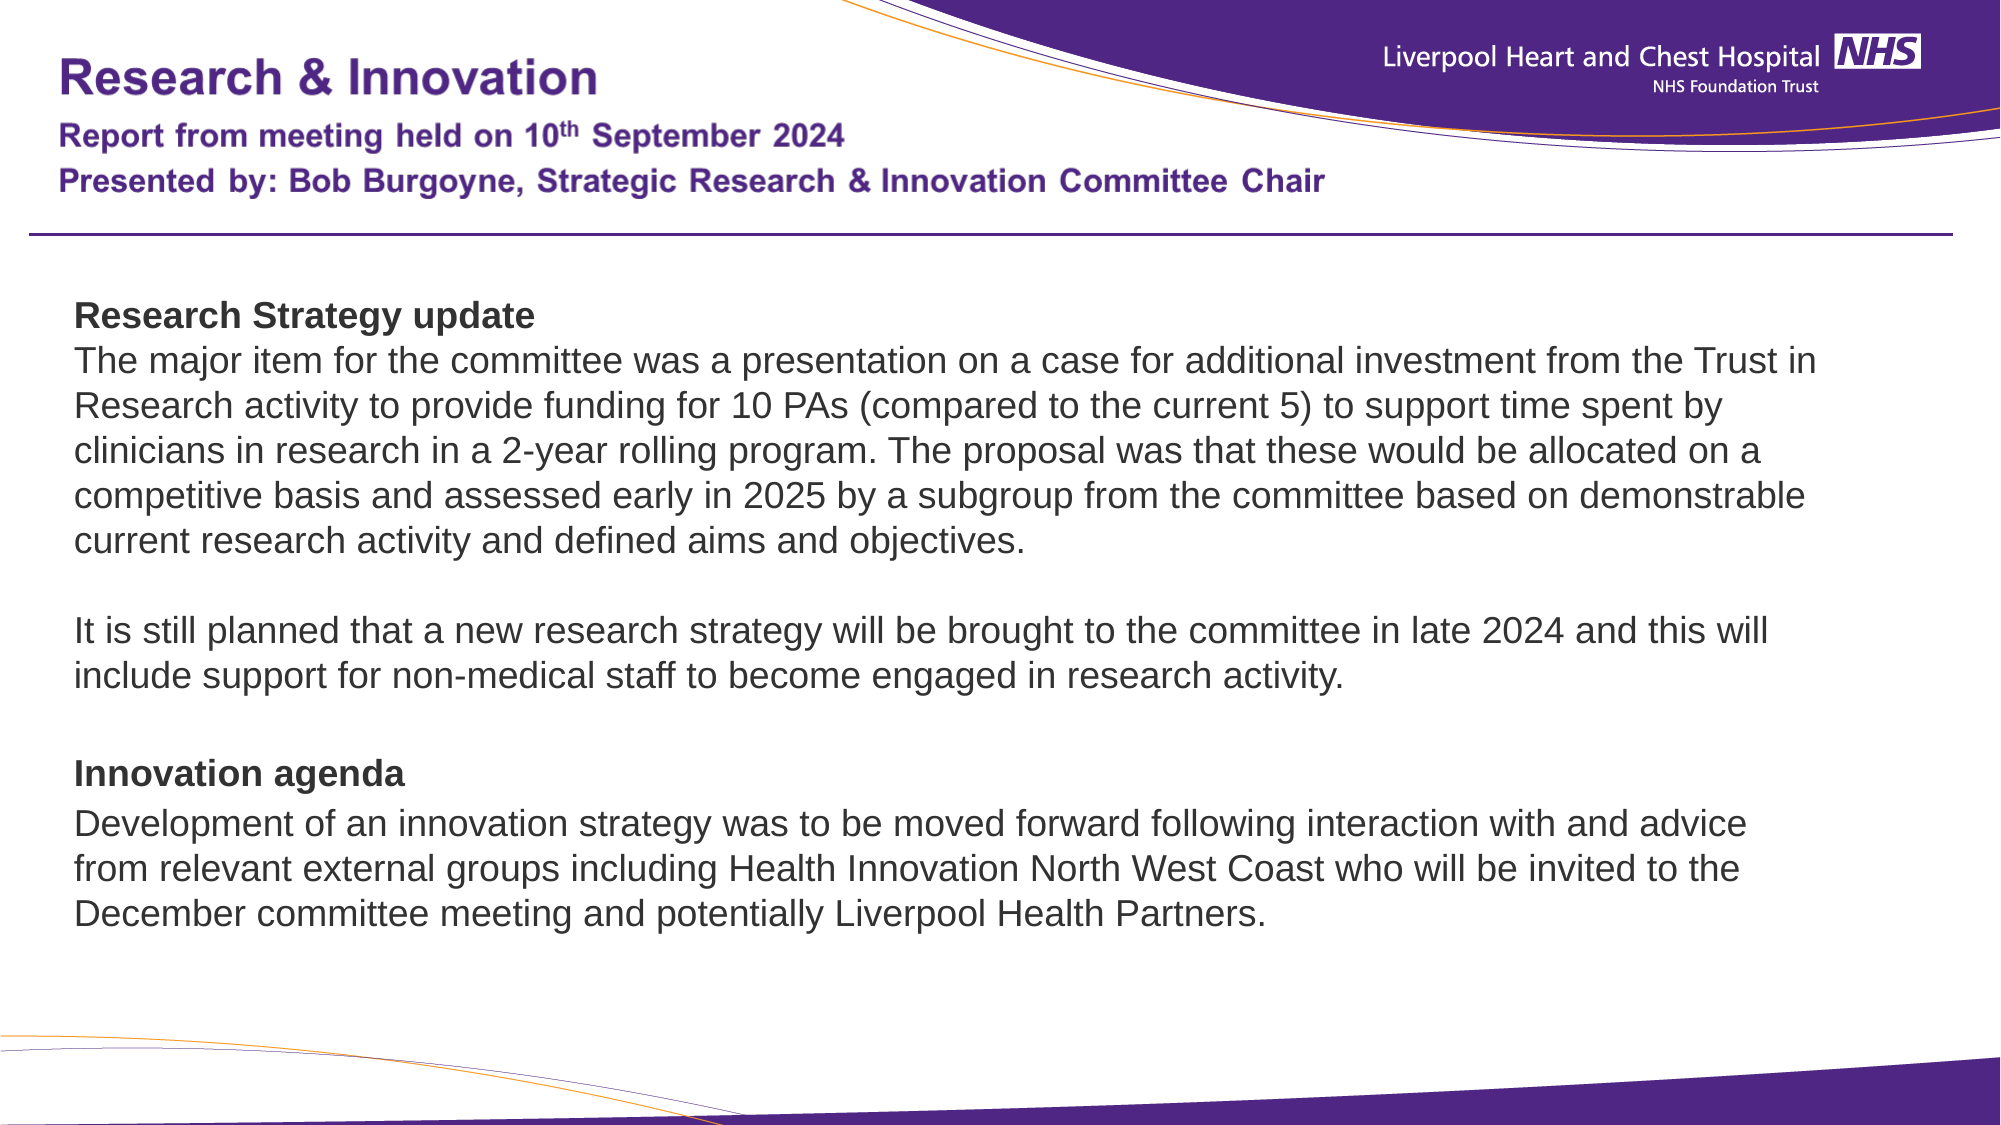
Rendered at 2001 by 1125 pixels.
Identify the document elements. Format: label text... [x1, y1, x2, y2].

text_box Research Strategy update The major item for the committee was a presentation on a case for additional investment from the Trust in Research activity to provide funding for 10 PAs (compared to the current 5) to support time spent by clinicians in research in a 2-year rolling program. The proposal was that these would be allocated on a competitive basis and assessed early in 2025 by a subgroup from the committee based on demonstrable current research activity and defined aims and objectives. It is still planned that a new research strategy will be brought to the committee in late 2024 and this will include support for non-medical staff to become engaged in research activity. Innovation agenda Development of an innovation strategy was to be moved forward following interaction with and advice from relevant external groups including Health Innovation North West Coast who will be invited to the December committee meeting and potentially Liverpool Health Partners. [58, 283, 1847, 941]
picture [0, 0, 2001, 1125]
